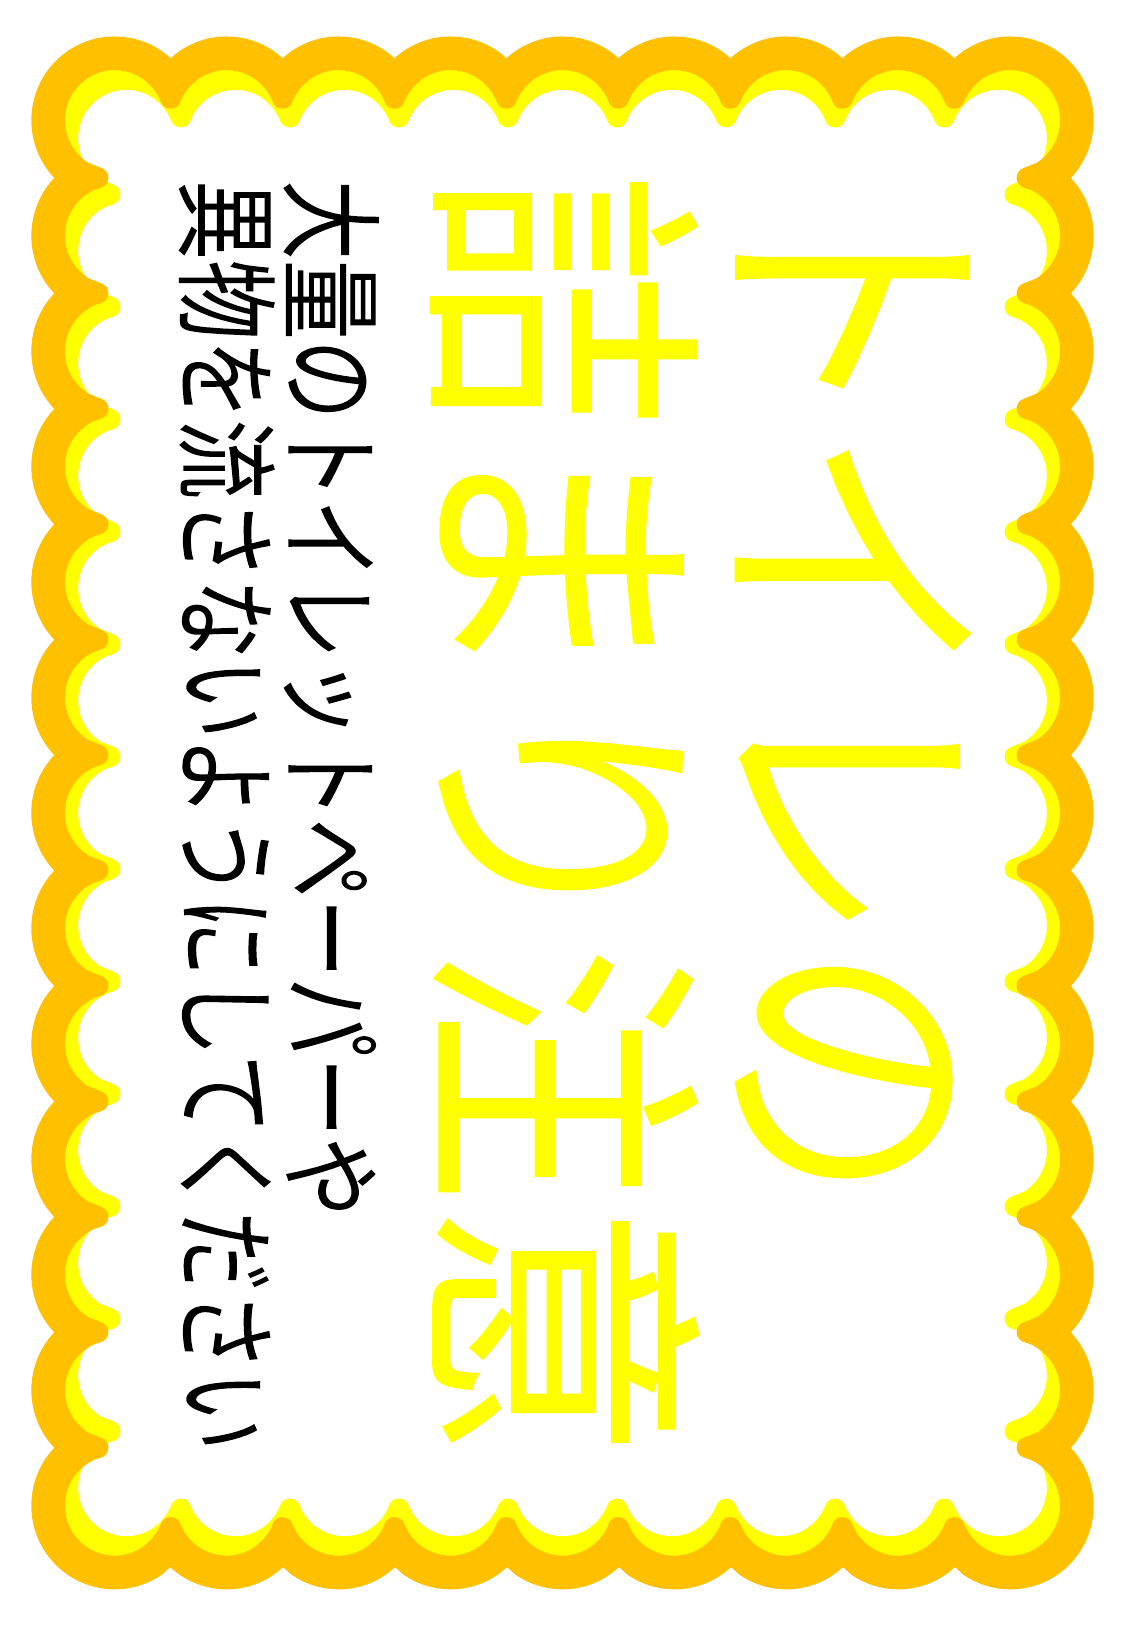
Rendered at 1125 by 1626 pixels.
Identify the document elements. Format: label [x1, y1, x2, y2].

text_box [41, 46, 1084, 1580]
